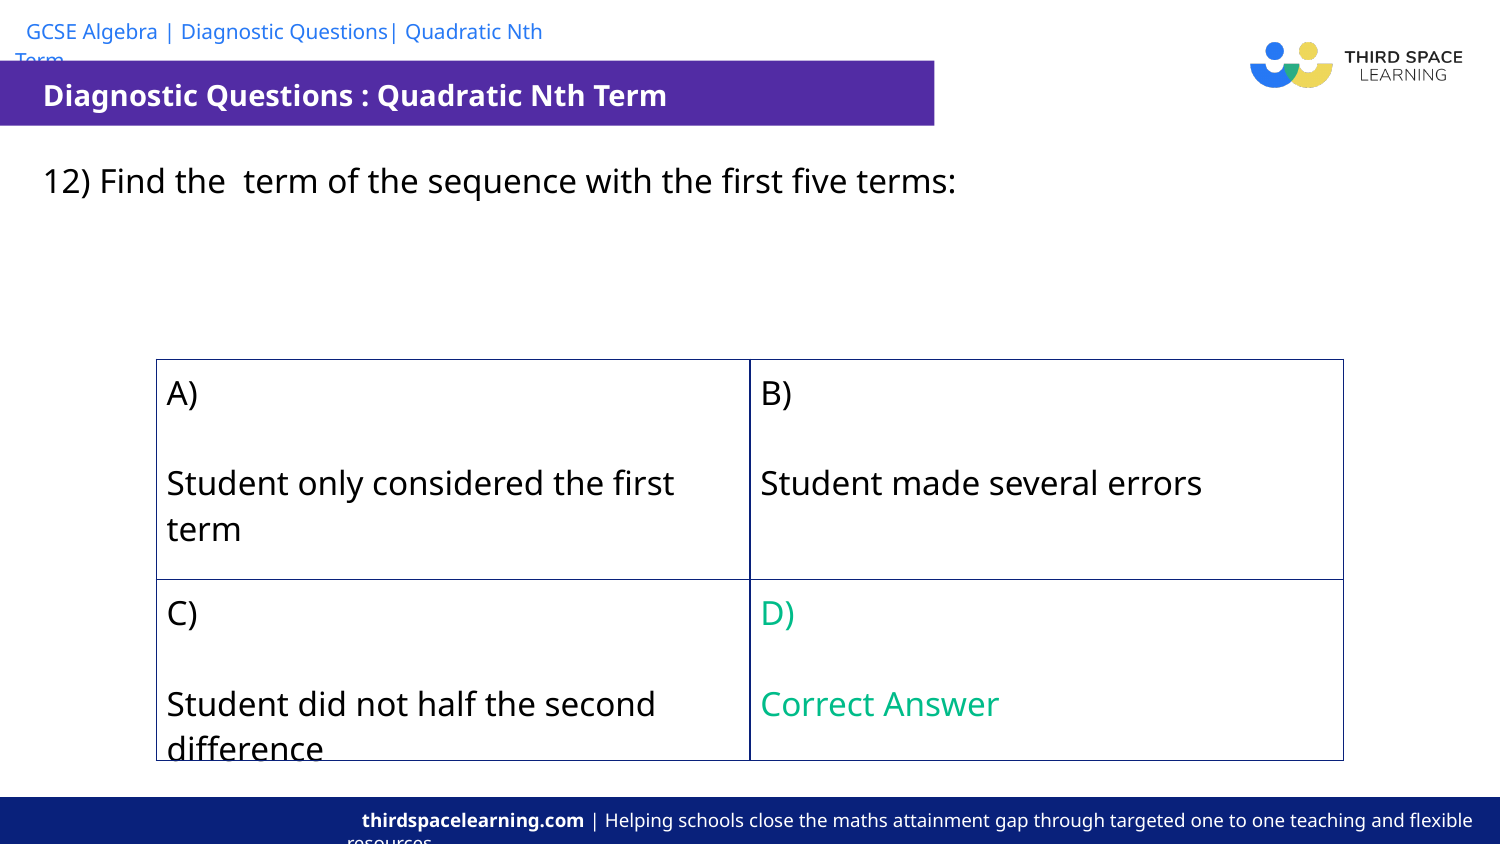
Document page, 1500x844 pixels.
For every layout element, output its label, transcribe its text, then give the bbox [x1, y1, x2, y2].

text_box Diagnostic Questions : Quadratic Nth Term [27, 61, 778, 127]
picture [1250, 33, 1465, 99]
